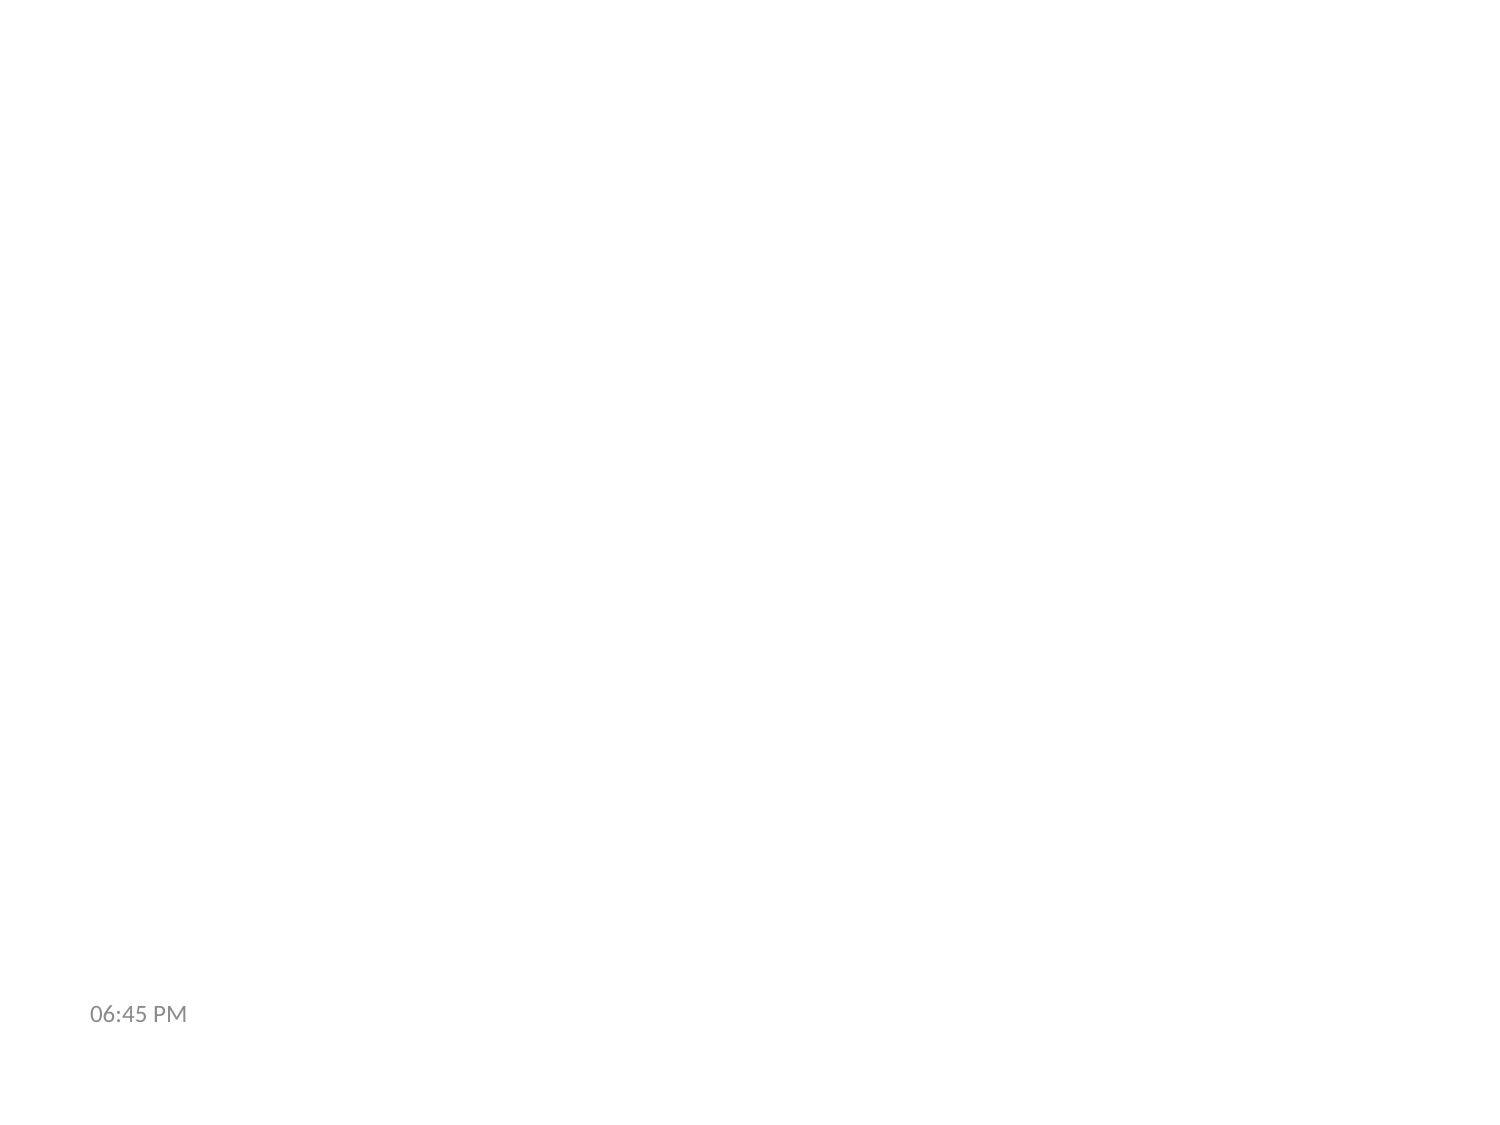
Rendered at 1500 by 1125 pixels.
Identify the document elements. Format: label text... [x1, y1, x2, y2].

text_box 3:35 PM [75, 982, 425, 1043]
